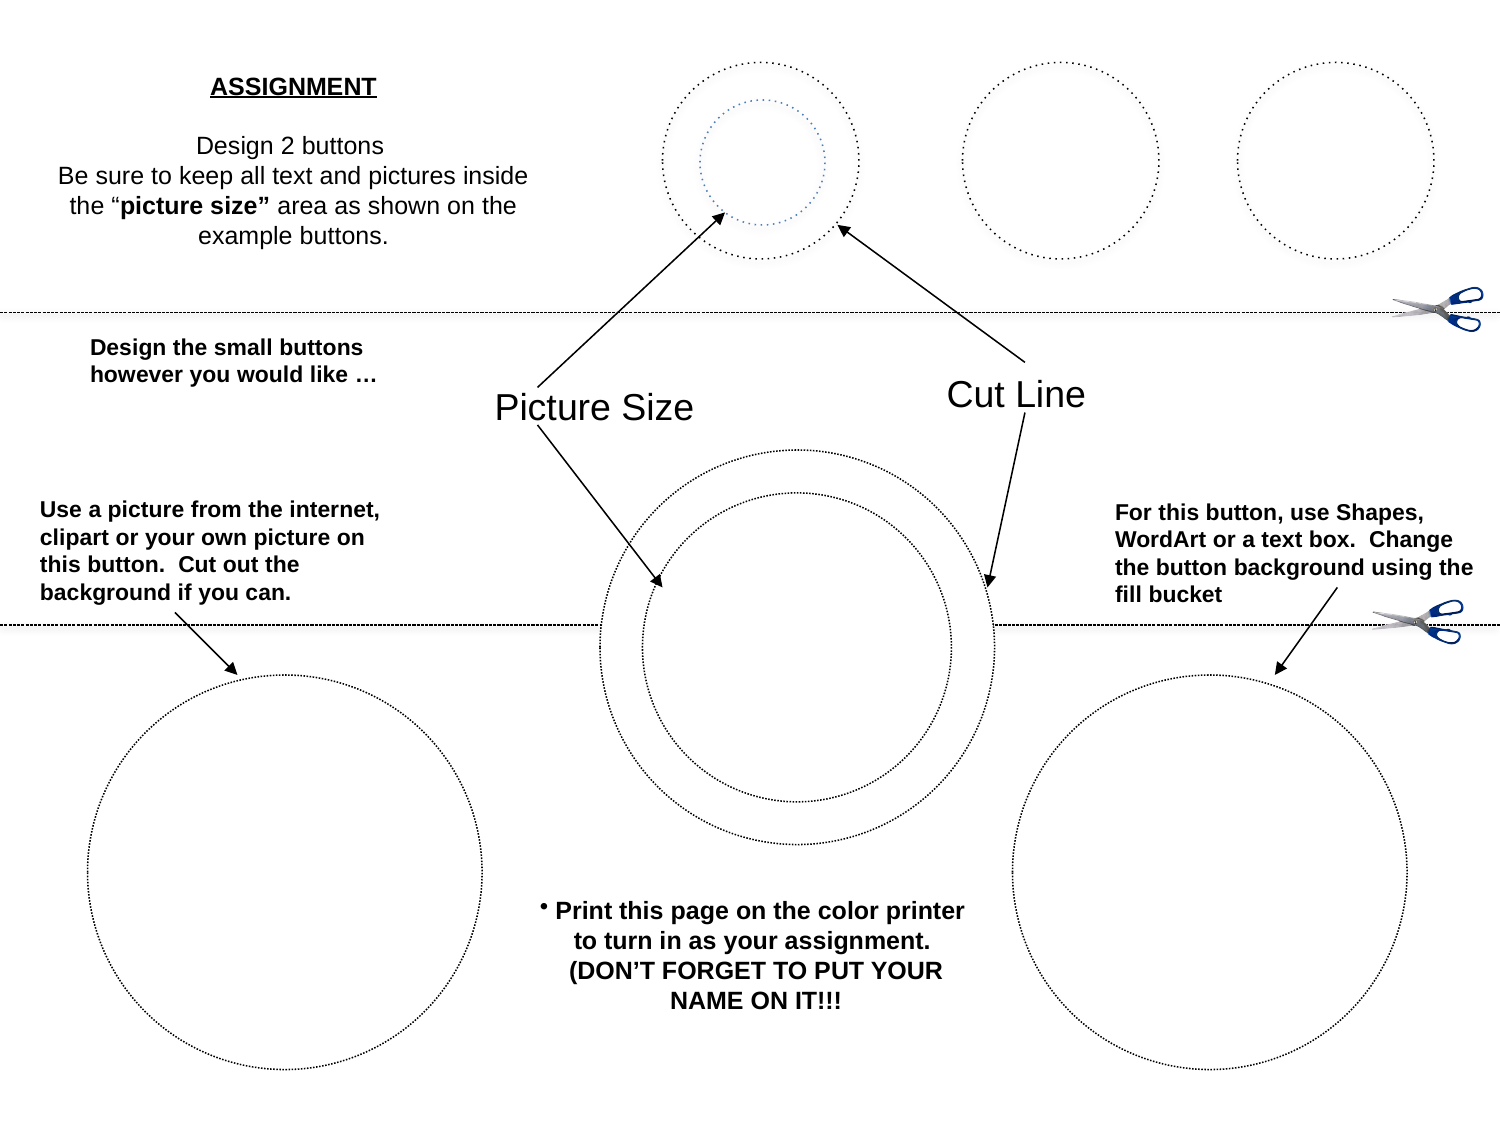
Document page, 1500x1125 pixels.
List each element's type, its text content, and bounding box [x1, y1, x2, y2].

text_box [262, 37, 1500, 113]
text_box [661, 61, 860, 260]
picture [1363, 563, 1480, 679]
text_box Cut Line [924, 362, 1108, 438]
text_box ASSIGNMENT Design 2 buttons Be sure to keep all text and pictures inside the “picture size” area as shown on the example buttons. [24, 62, 563, 237]
text_box [699, 99, 826, 226]
text_box Use a picture from the internet, clipart or your own picture on this button. Cut out the background if you can. [24, 487, 400, 607]
picture [1383, 250, 1500, 367]
text_box [961, 61, 1160, 260]
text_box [599, 449, 995, 845]
text_box [1274, 635, 1304, 675]
text_box [620, 212, 726, 310]
text_box For this button, use Shapes, WordArt or a text box. Change the button background using the fill bucket [1099, 462, 1500, 600]
text_box [837, 224, 954, 310]
text_box [1012, 675, 1408, 1070]
text_box Picture Size [462, 374, 727, 450]
text_box [87, 675, 483, 1070]
text_box [197, 635, 238, 675]
text_box [1236, 61, 1435, 260]
text_box Design the small buttons however you would like … [74, 324, 450, 400]
text_box Print this page on the color printer to turn in as your assignment. (DON’T FORGET TO PUT YOUR NAME ON IT!!! [524, 887, 988, 1052]
